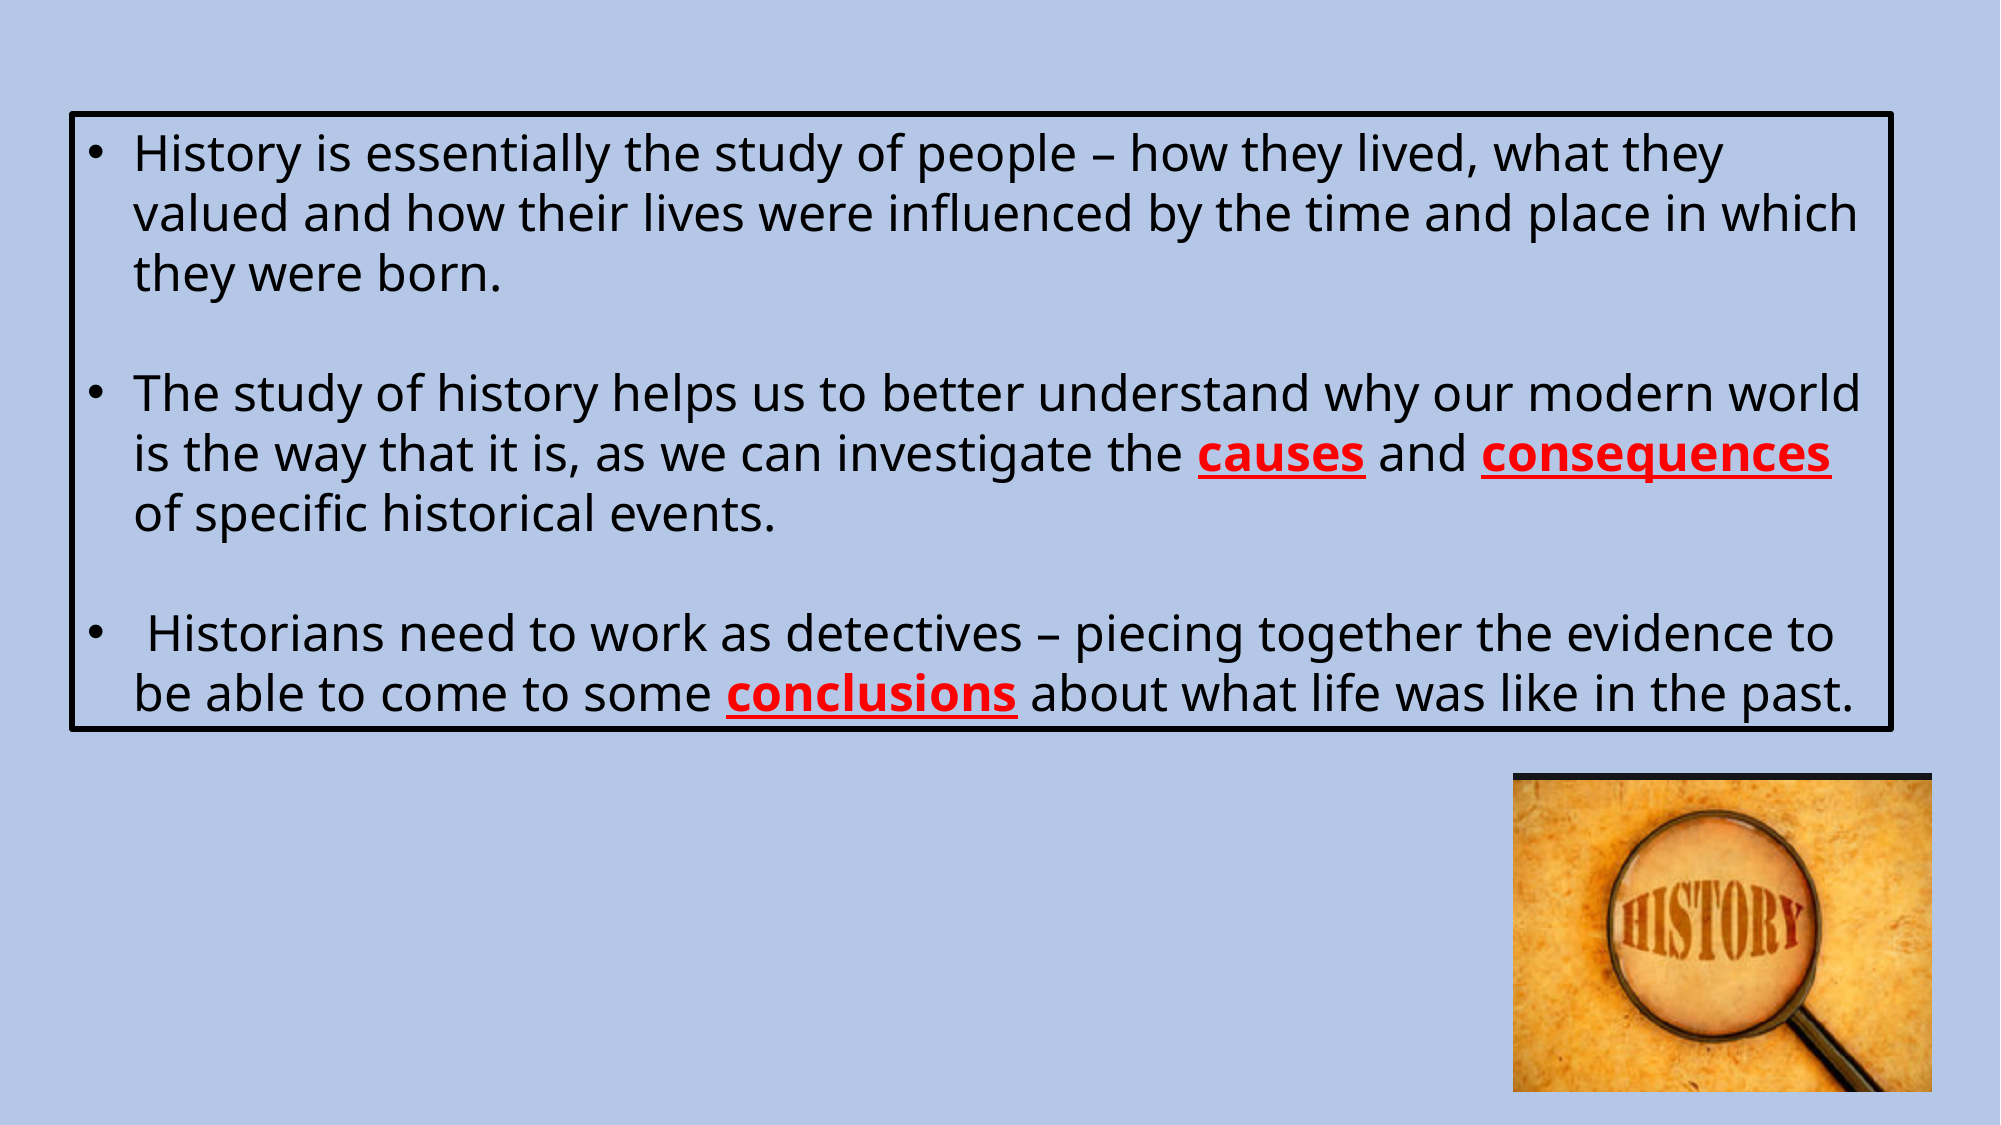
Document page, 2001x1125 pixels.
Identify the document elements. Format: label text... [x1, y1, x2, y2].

text_box History is essentially the study of people – how they lived, what they valued and how their lives were influenced by the time and place in which they were born. The study of history helps us to better understand why our modern world is the way that it is, as we can investigate the causes and consequences of specific historical events. Historians need to work as detectives – piecing together the evidence to be able to come to some conclusions about what life was like in the past. [72, 114, 1891, 729]
picture [1513, 773, 1932, 1092]
